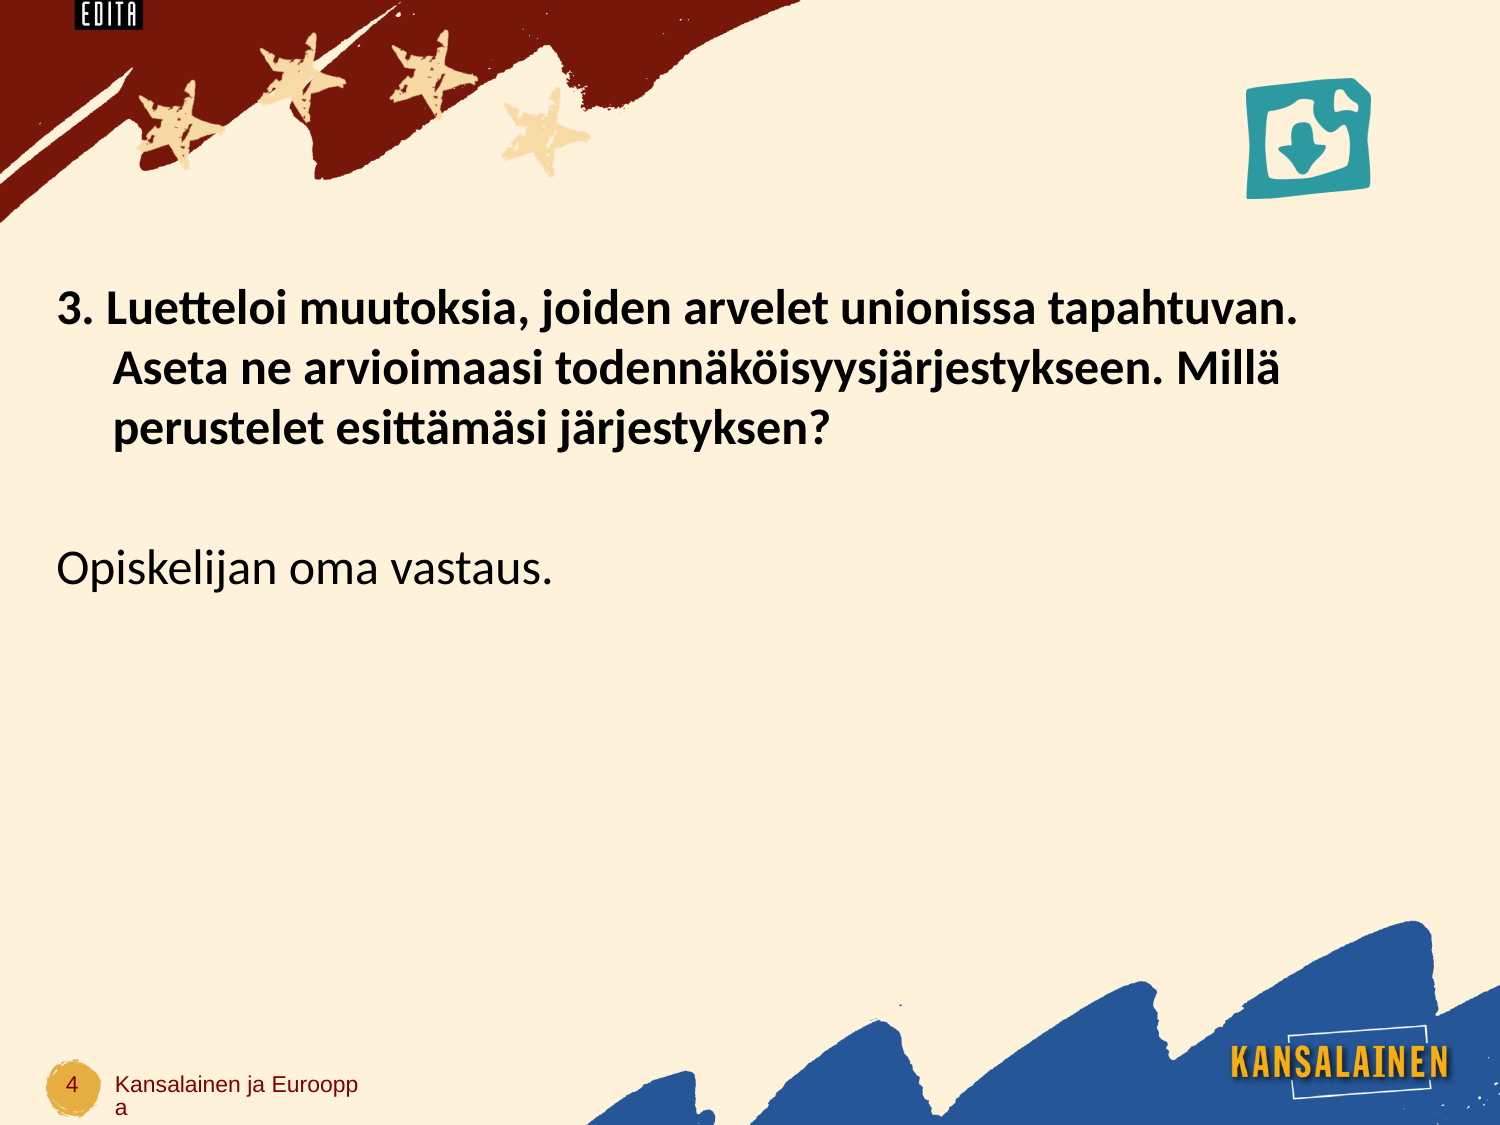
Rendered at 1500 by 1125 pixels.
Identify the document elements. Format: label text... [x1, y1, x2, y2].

slide_number 4 [37, 1062, 99, 1125]
footer Kansalainen ja Eurooppa [99, 1062, 376, 1125]
list 3. Luetteloi muutoksia, joiden arvelet unionissa tapahtuvan. Aseta ne arvioimaasi todennäköisyysjärjestykseen. Millä perustelet esittämäsi järjestyksen? Opiskelijan oma vastaus. [41, 266, 1424, 1088]
picture [0, 0, 1500, 1125]
